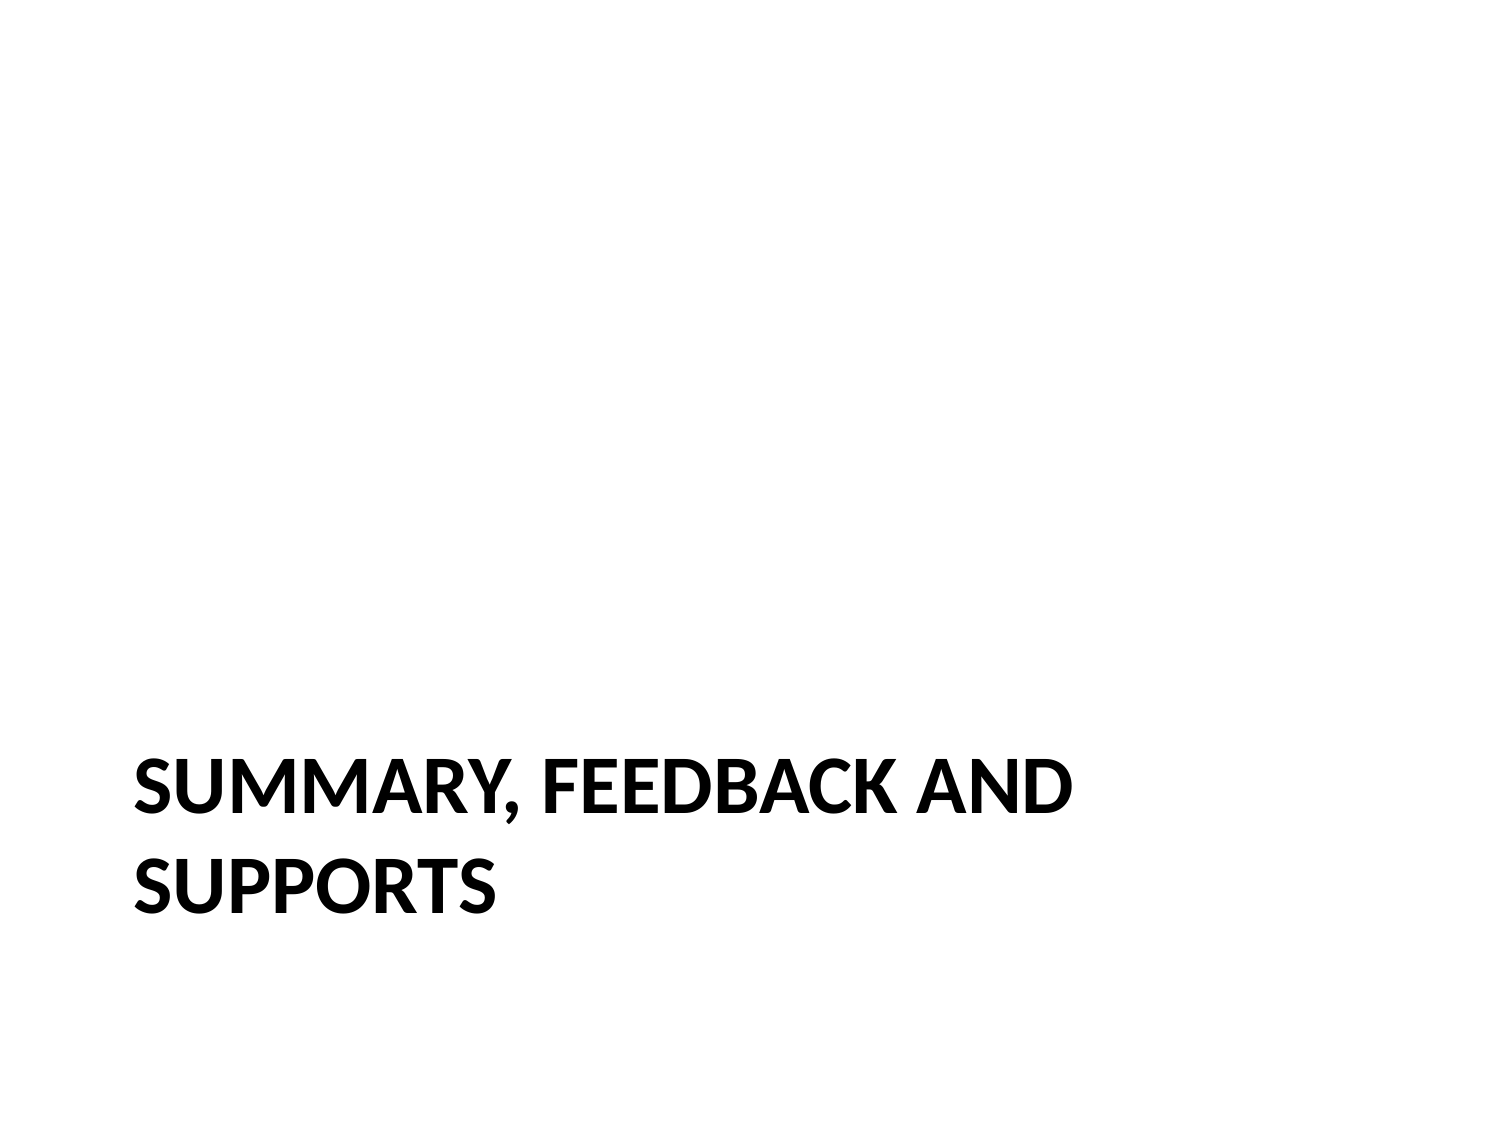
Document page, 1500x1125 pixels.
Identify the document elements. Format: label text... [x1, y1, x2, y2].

title Summary, Feedback and Supports [118, 722, 1394, 947]
